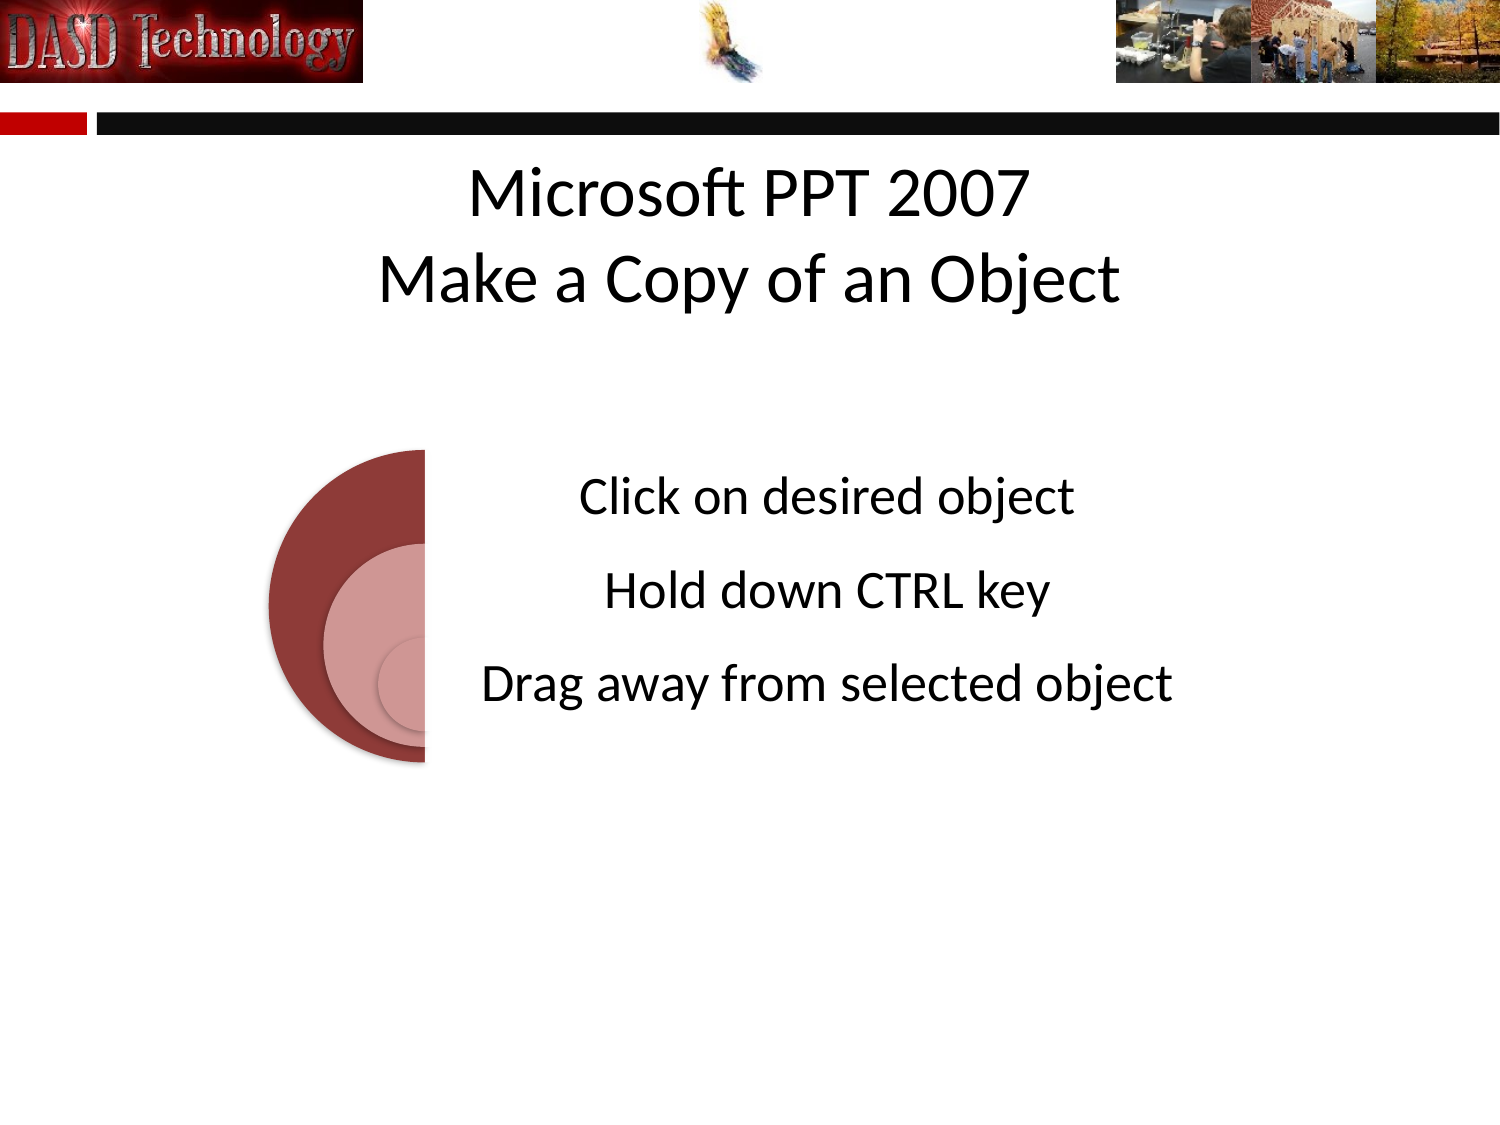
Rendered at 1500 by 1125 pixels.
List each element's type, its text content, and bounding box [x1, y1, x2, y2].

text_box [0, 110, 89, 137]
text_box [1116, 0, 1500, 83]
picture [699, 0, 764, 83]
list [268, 449, 1232, 763]
text_box [95, 110, 1500, 137]
title Microsoft PPT 2007 Make a Copy of an Object [75, 137, 1425, 325]
picture [0, 0, 363, 84]
